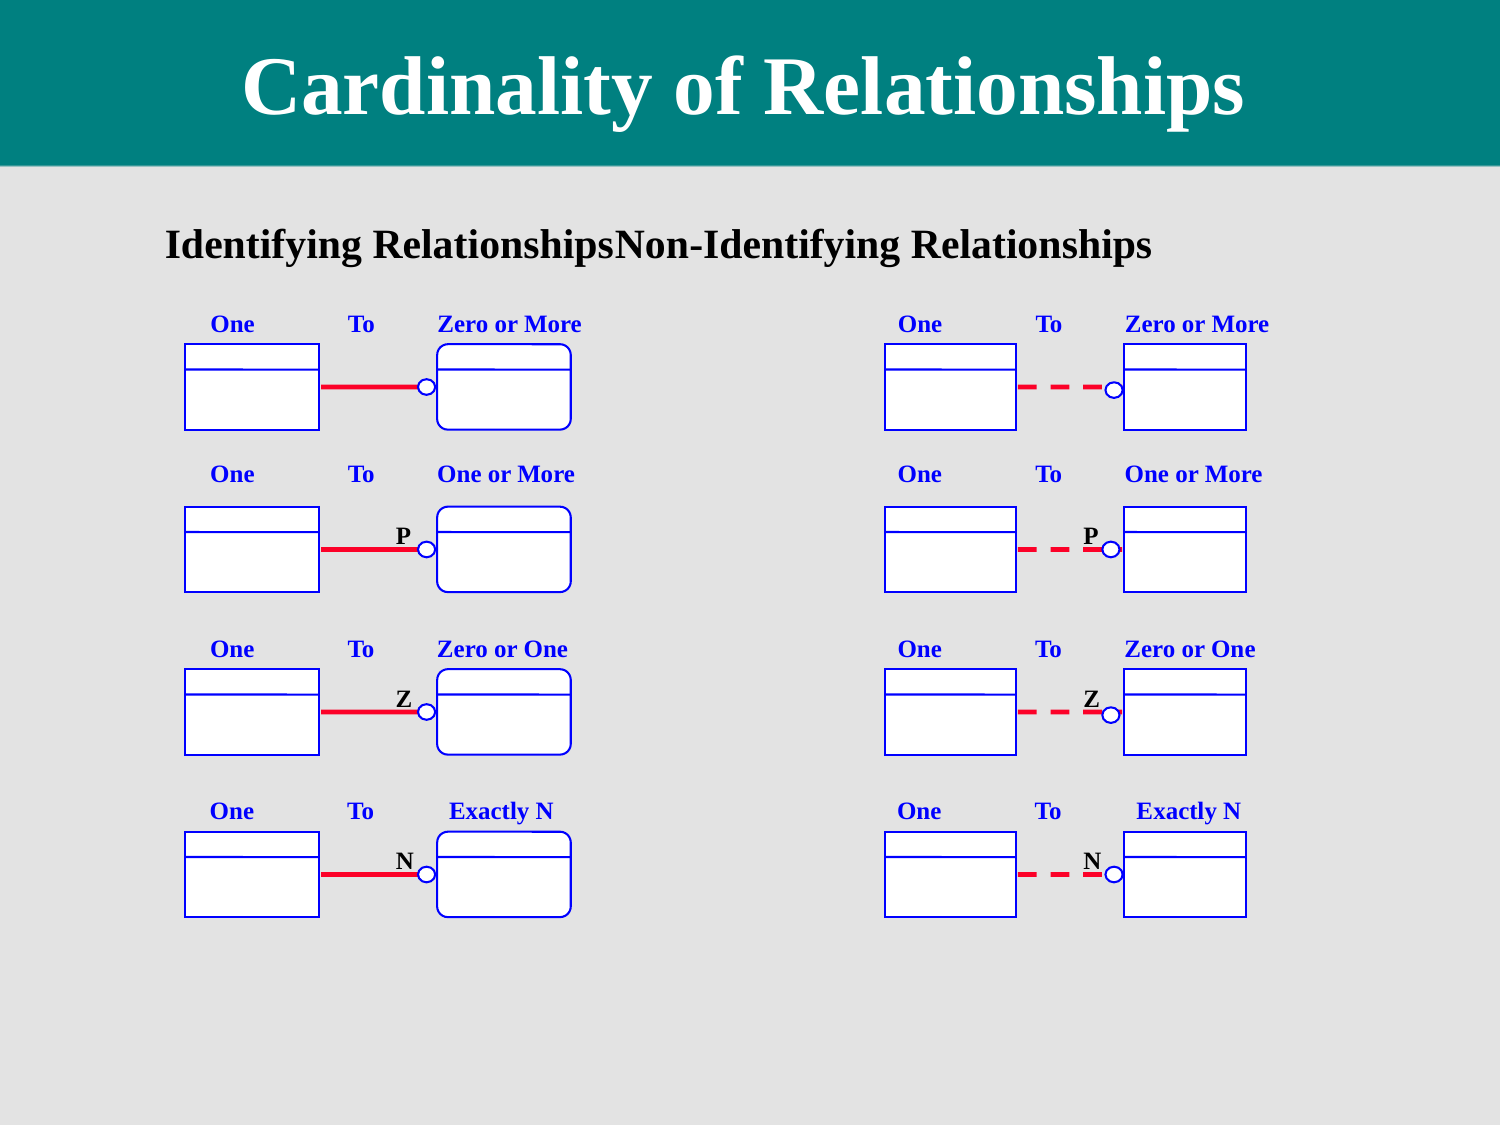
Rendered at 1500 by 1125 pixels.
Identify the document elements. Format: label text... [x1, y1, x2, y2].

list Identifying Relationships Non-Identifying Relationships [83, 208, 1500, 276]
title Cardinality of Relationships [0, 23, 1488, 140]
picture [0, 0, 1500, 1125]
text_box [185, 299, 600, 918]
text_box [880, 299, 1288, 918]
